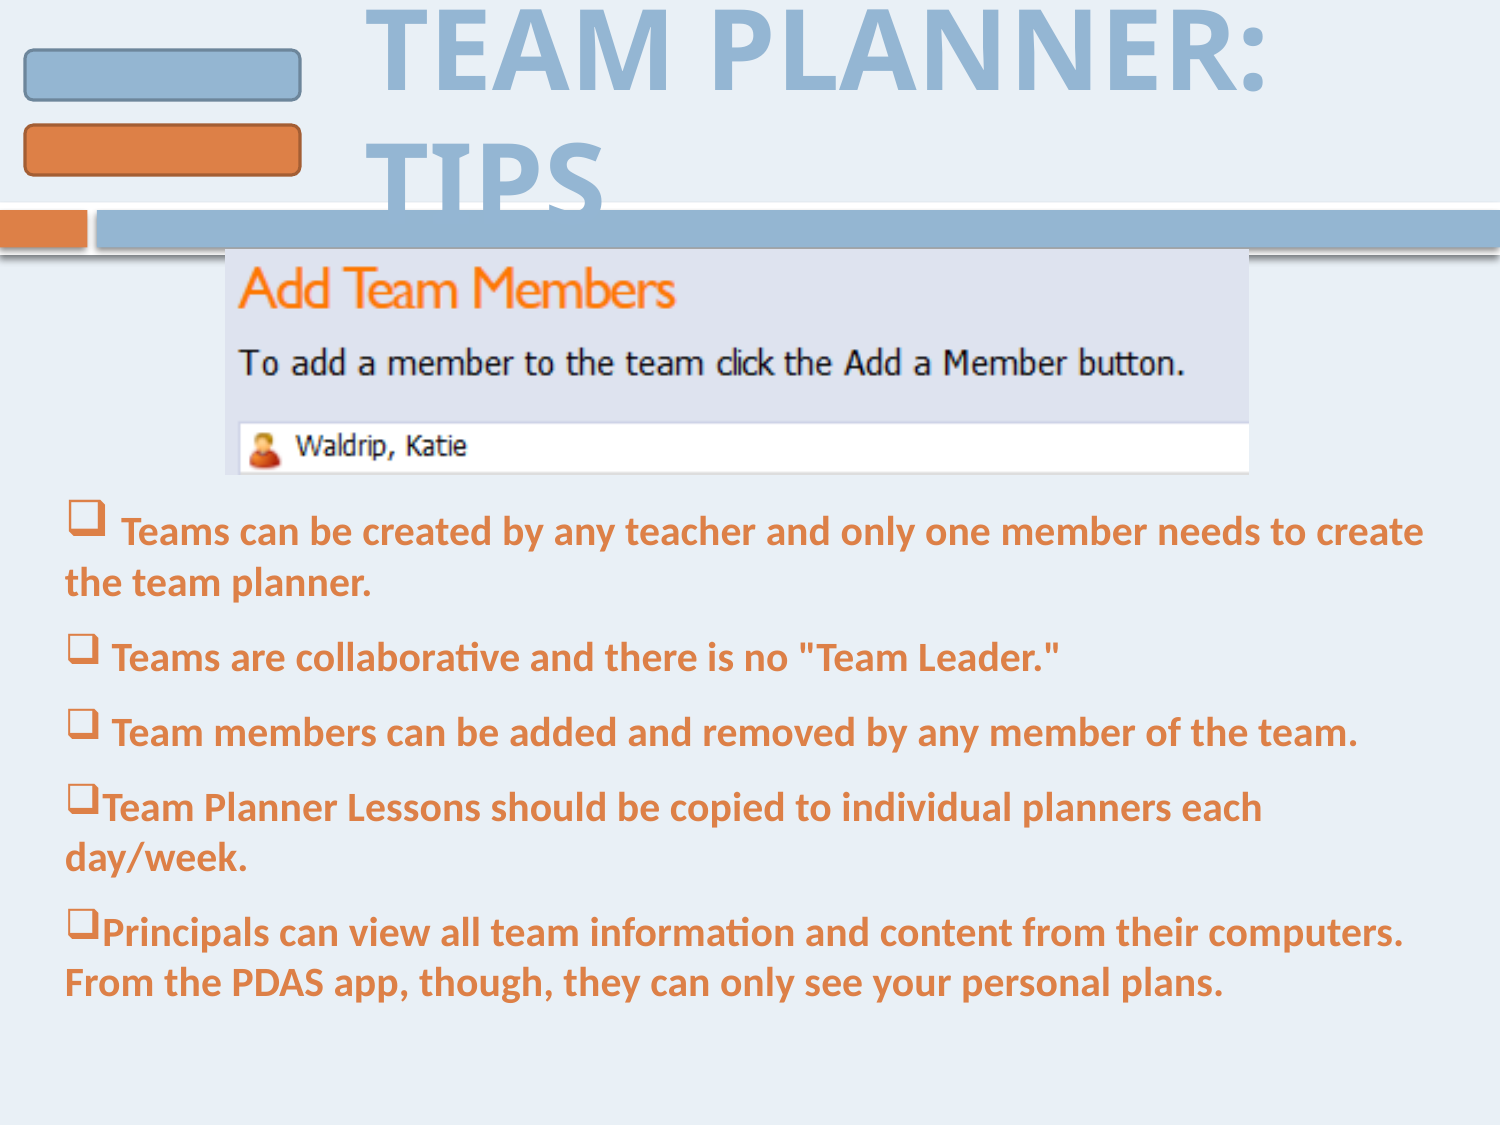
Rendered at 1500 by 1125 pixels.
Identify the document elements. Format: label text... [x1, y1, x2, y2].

text_box [23, 123, 302, 177]
text_box [23, 48, 302, 102]
text_box TEAM PLANNER: TIPS [350, 12, 1500, 213]
picture [224, 249, 1250, 476]
text_box Teams can be created by any teacher and only one member needs to create the team planner. Teams are collaborative and there is no "Team Leader." Team members can be added and removed by any member of the team. Team Planner Lessons should be copied to individual planners each day/week. Principals can view all team information and content from their computers. From the PDAS app, though, they can only see your personal plans. [50, 487, 1450, 1013]
